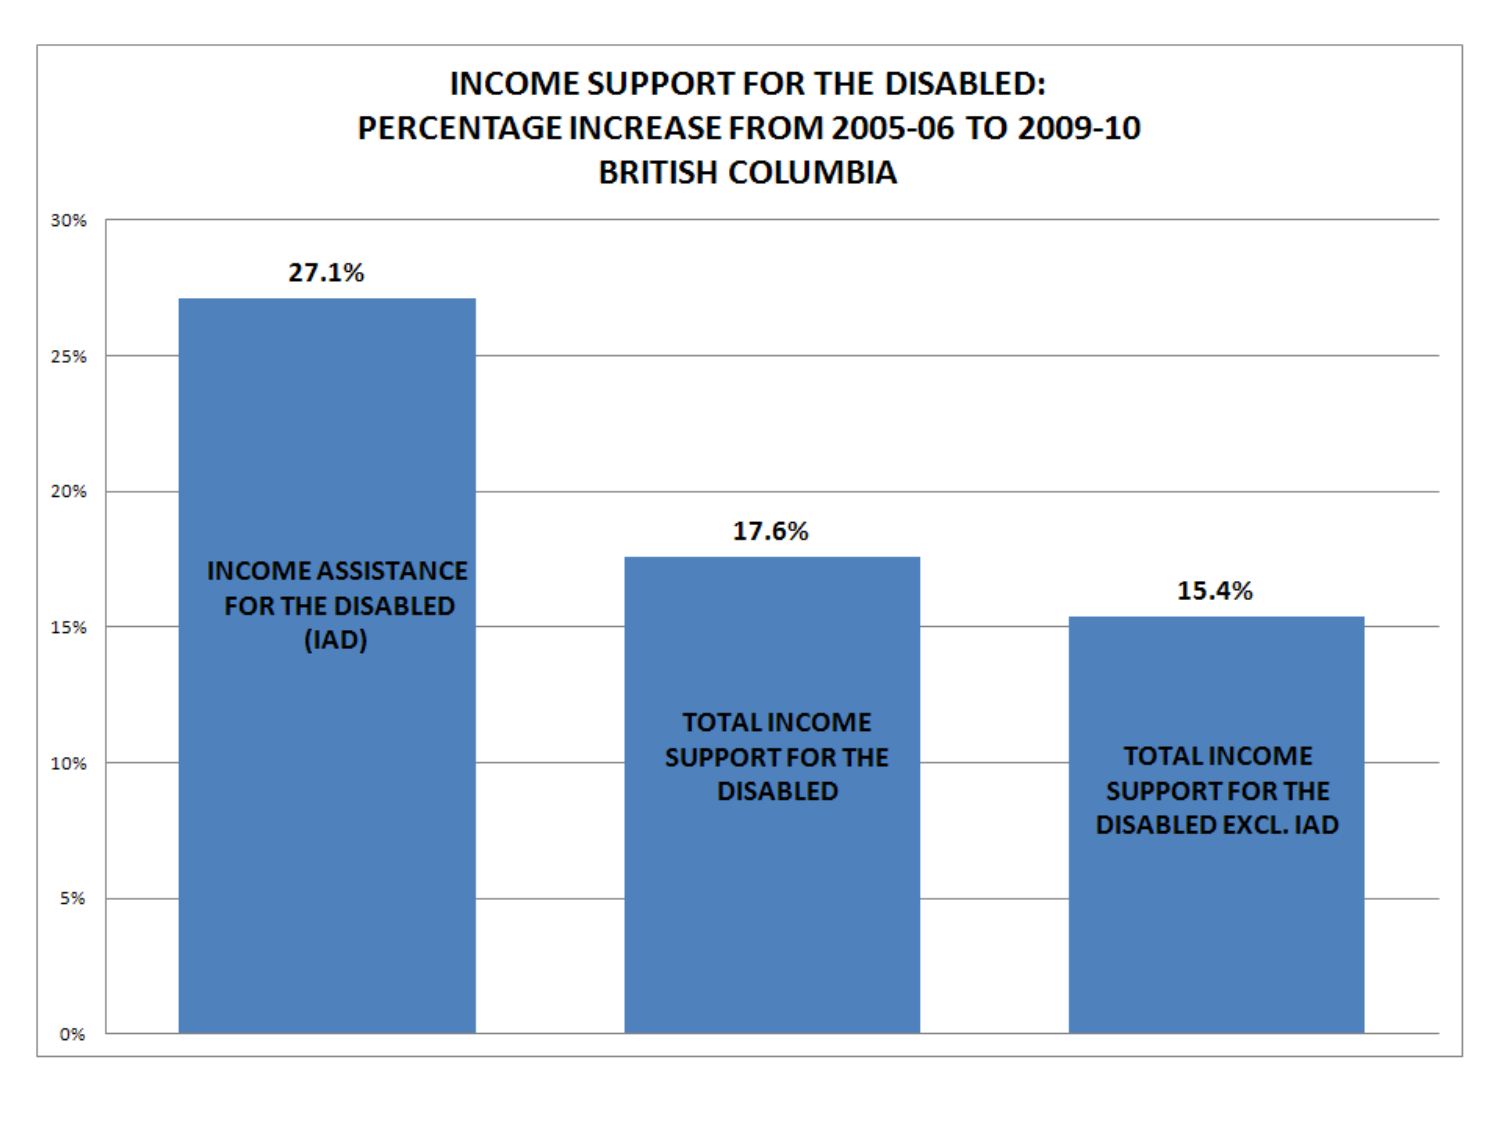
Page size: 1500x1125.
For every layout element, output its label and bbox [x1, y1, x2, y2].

picture [35, 43, 1465, 1059]
